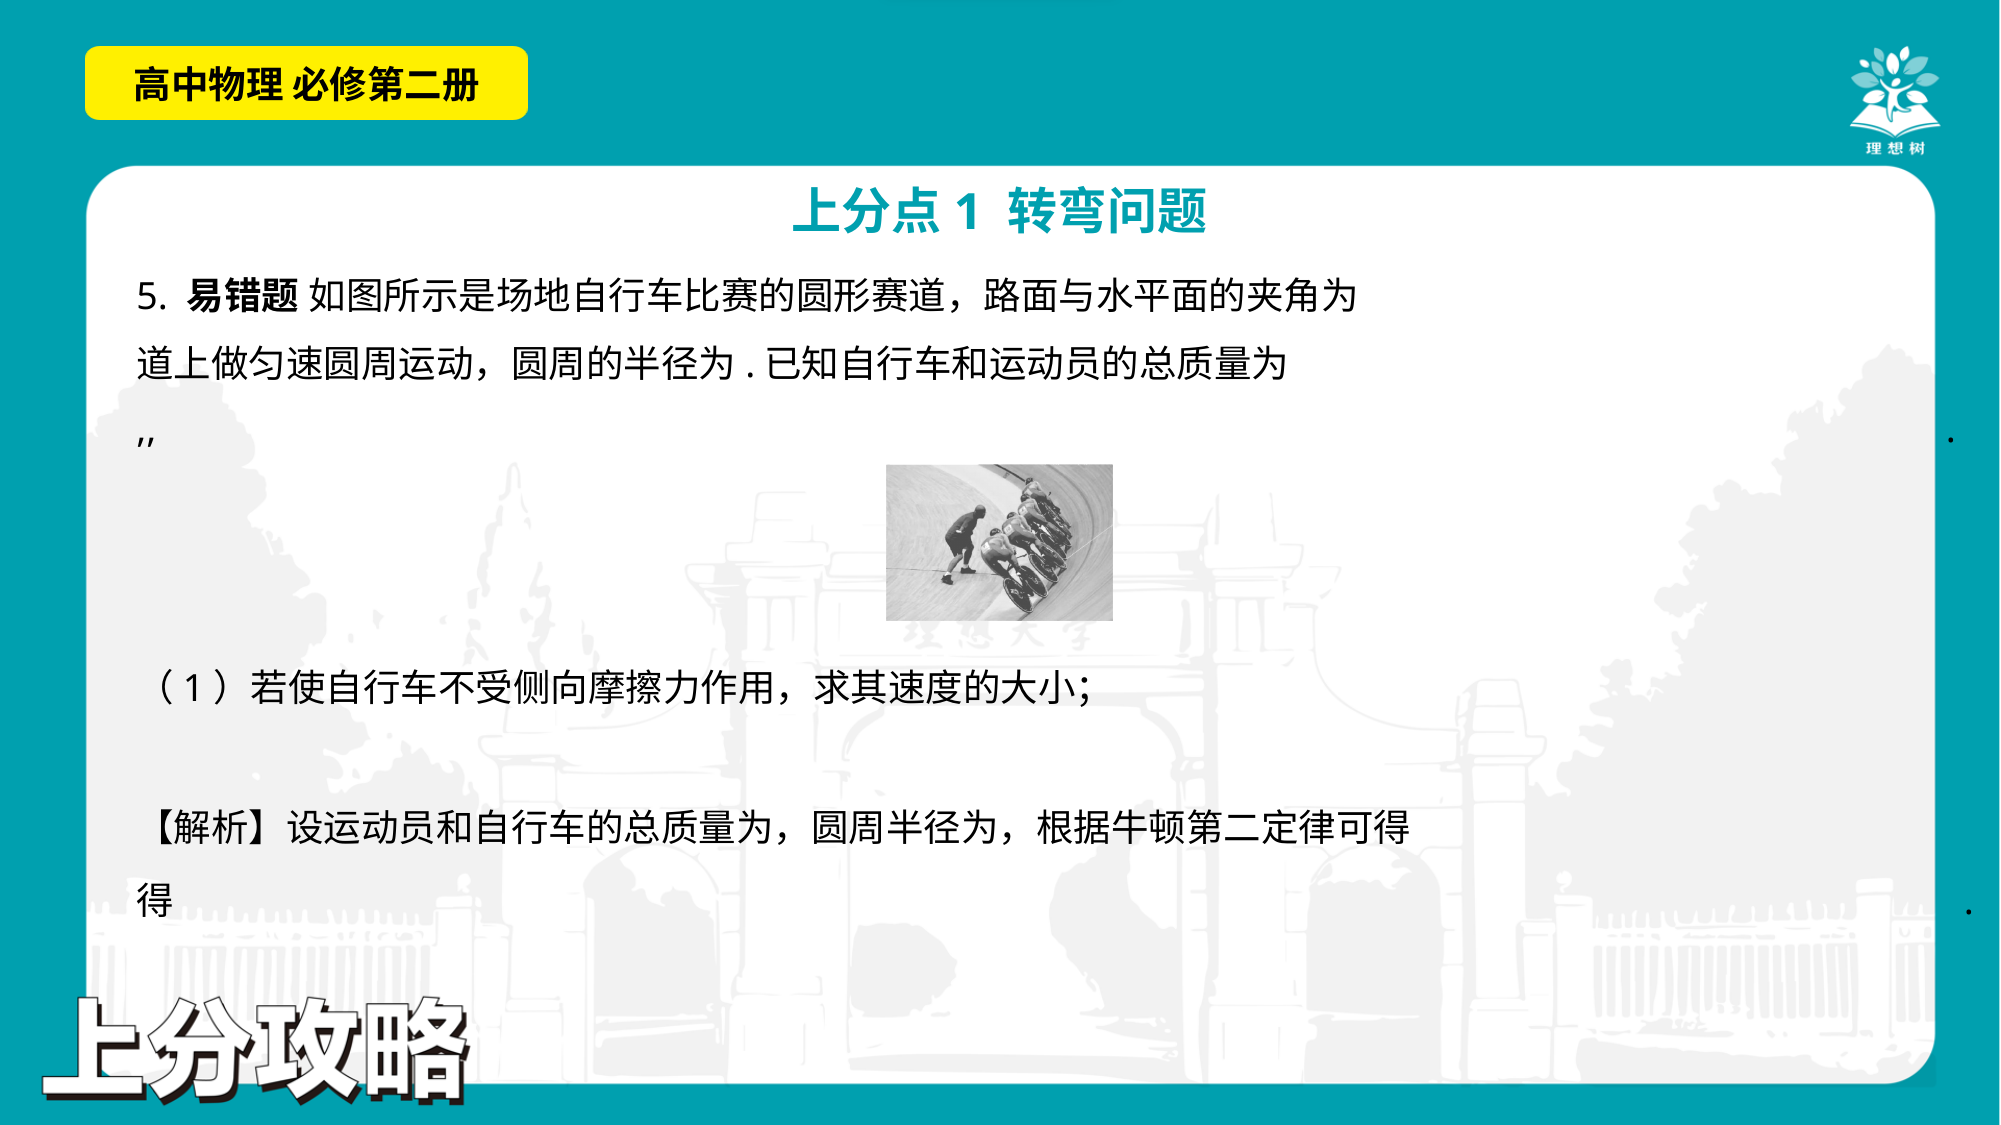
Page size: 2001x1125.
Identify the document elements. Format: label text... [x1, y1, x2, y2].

text_box （1）若使自行车不受侧向摩擦力作用，求其速度的大小； [136, 642, 1865, 702]
picture [0, 0, 2000, 1125]
